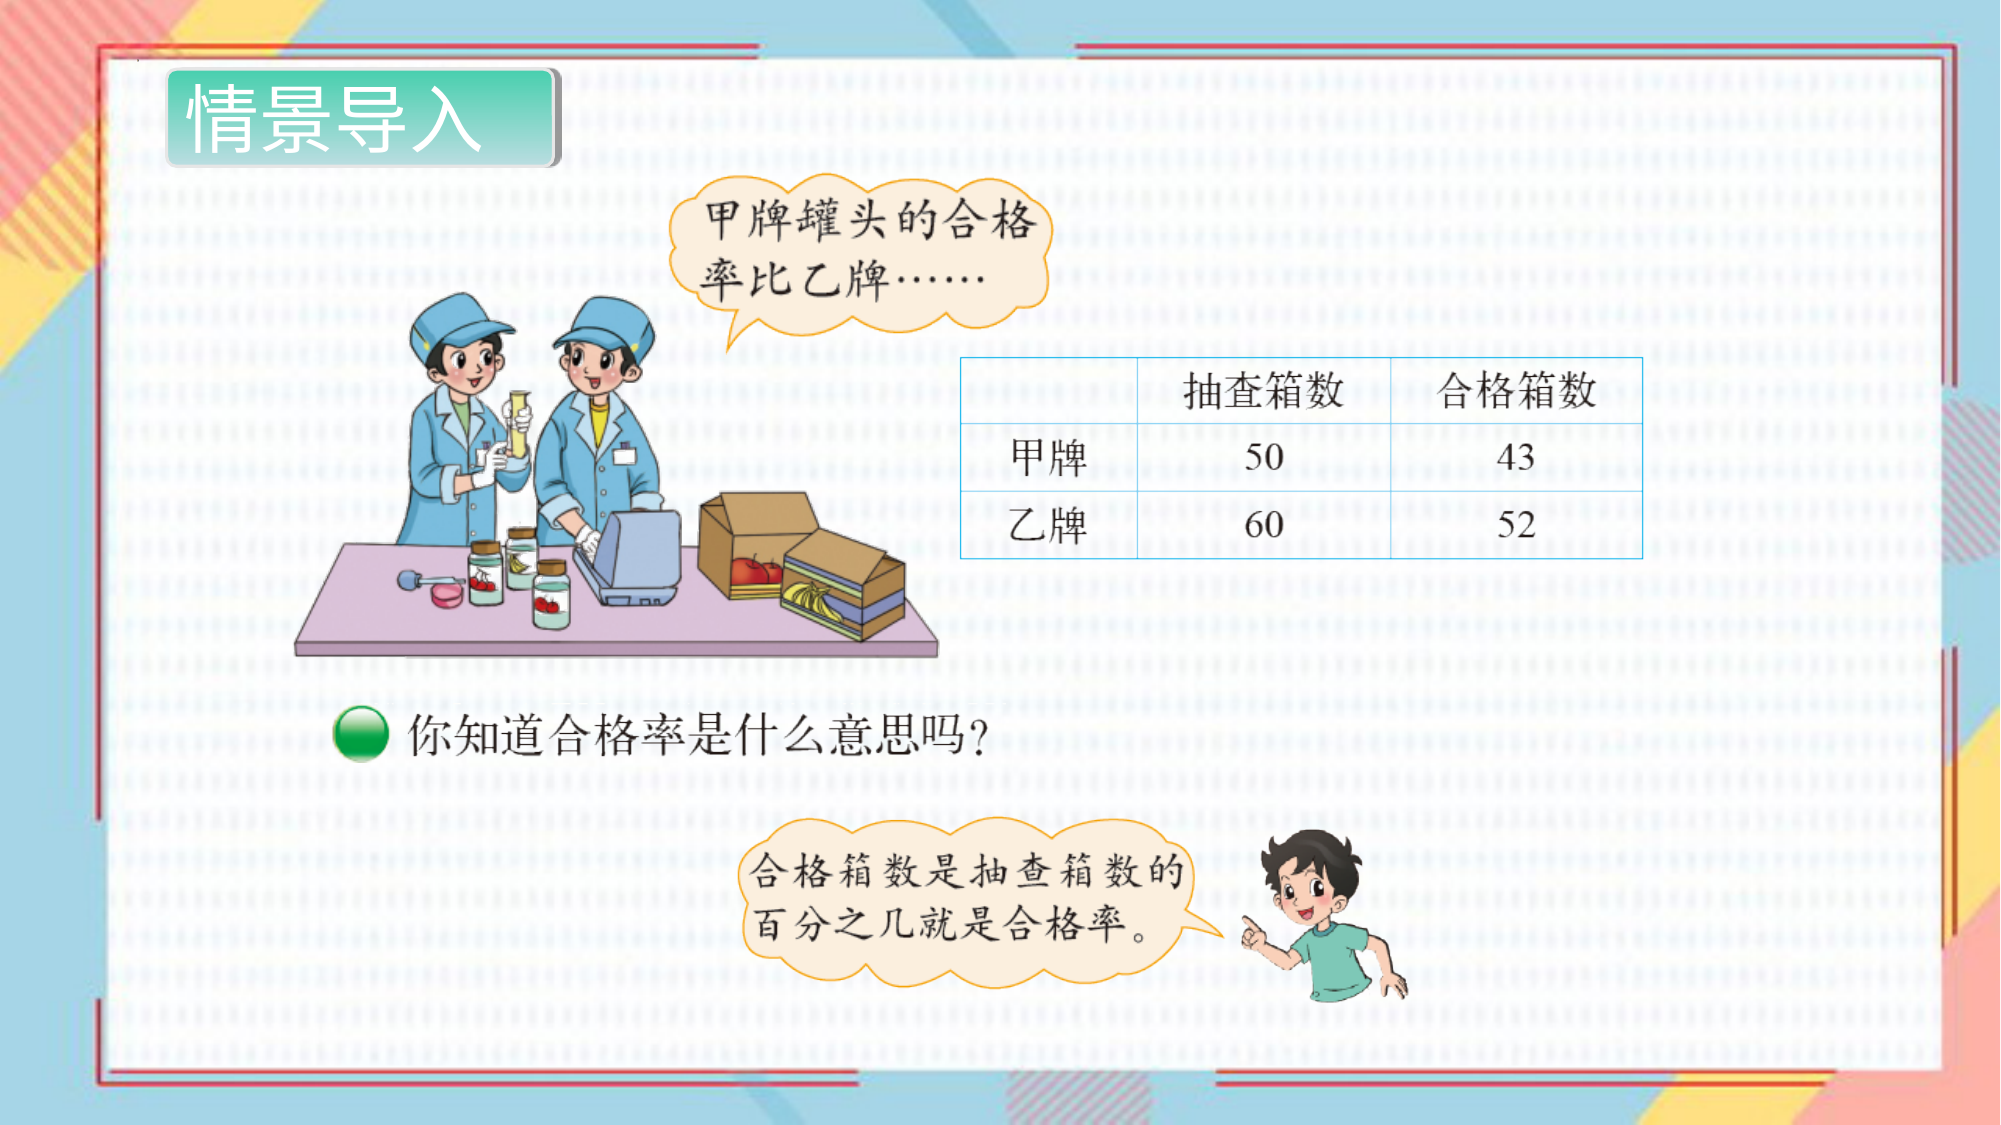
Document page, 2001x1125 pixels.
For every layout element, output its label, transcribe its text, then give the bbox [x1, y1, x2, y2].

picture [0, 0, 2001, 1125]
text_box 情景导入 [166, 69, 554, 167]
